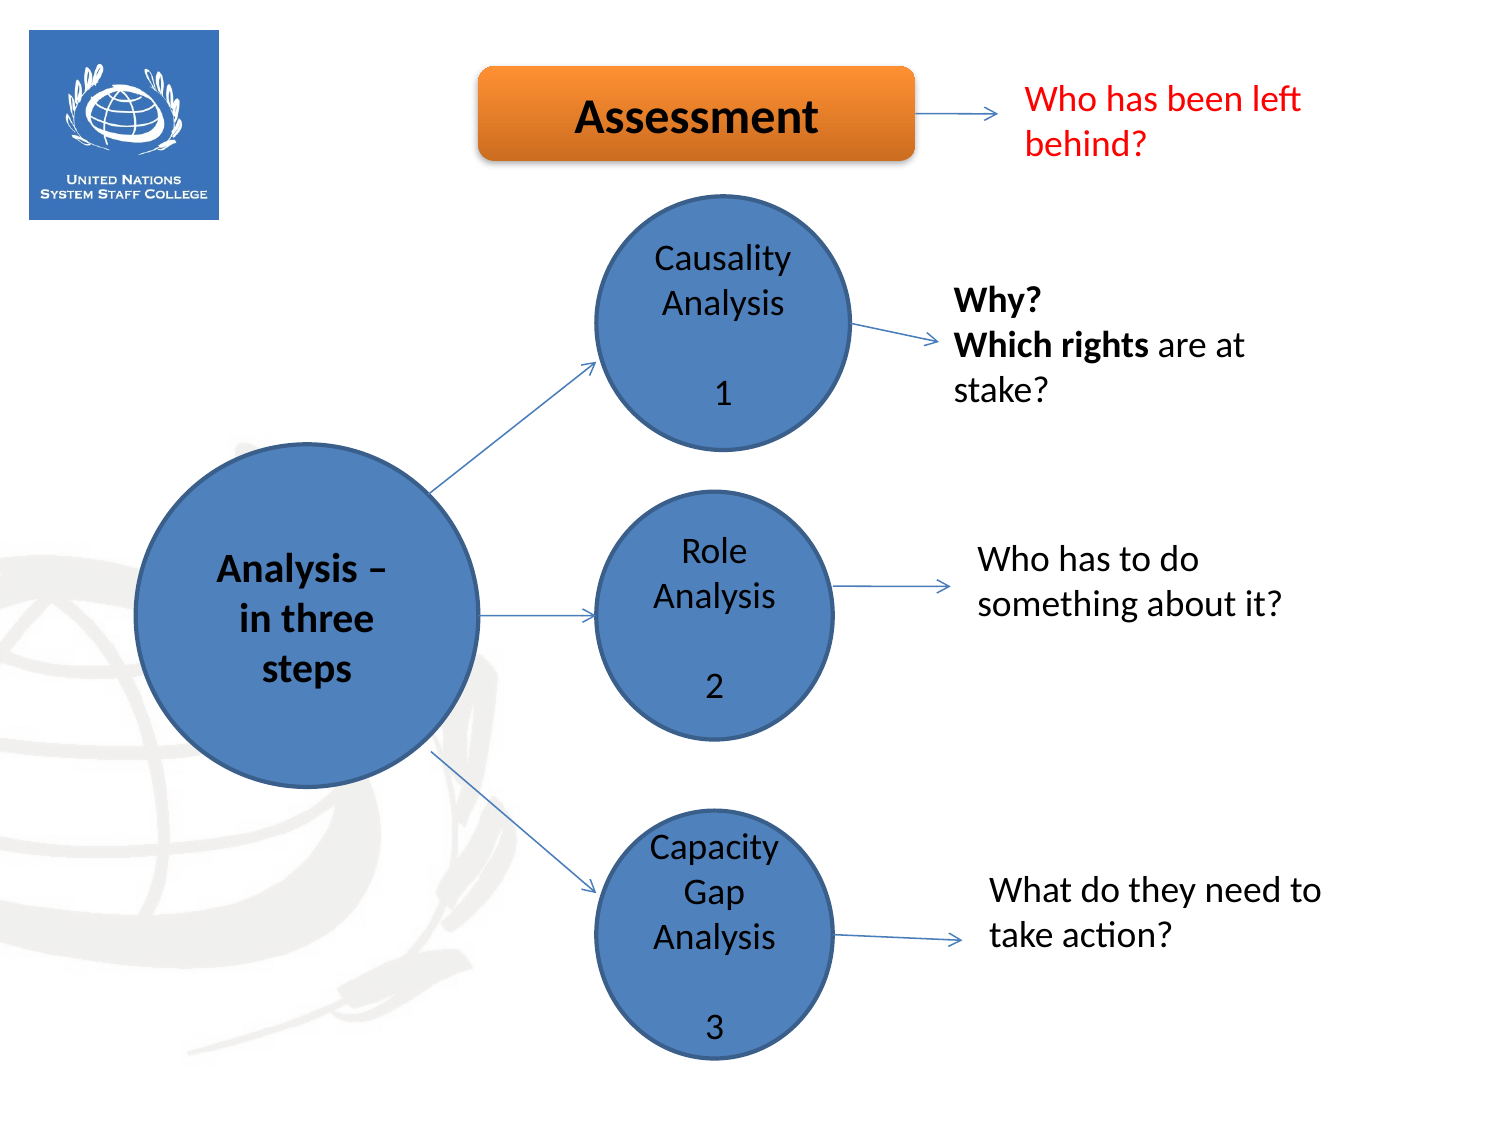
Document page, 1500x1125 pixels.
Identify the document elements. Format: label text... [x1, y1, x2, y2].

text_box Causality Analysis 1 [594, 194, 853, 453]
text_box What do they need to take action? [974, 857, 1353, 963]
text_box Capacity Gap Analysis 3 [594, 808, 835, 1061]
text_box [849, 322, 940, 344]
picture [29, 30, 219, 220]
text_box Analysis – in three steps [133, 442, 481, 790]
text_box Assessment [478, 66, 916, 161]
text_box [832, 934, 963, 941]
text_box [430, 751, 597, 894]
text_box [445, 343, 579, 513]
text_box Who has been left behind? [1009, 66, 1317, 172]
text_box Who has to do something about it? [962, 527, 1306, 632]
text_box Role Analysis 2 [594, 489, 835, 742]
text_box Why? Which rights are at stake? [938, 267, 1306, 417]
